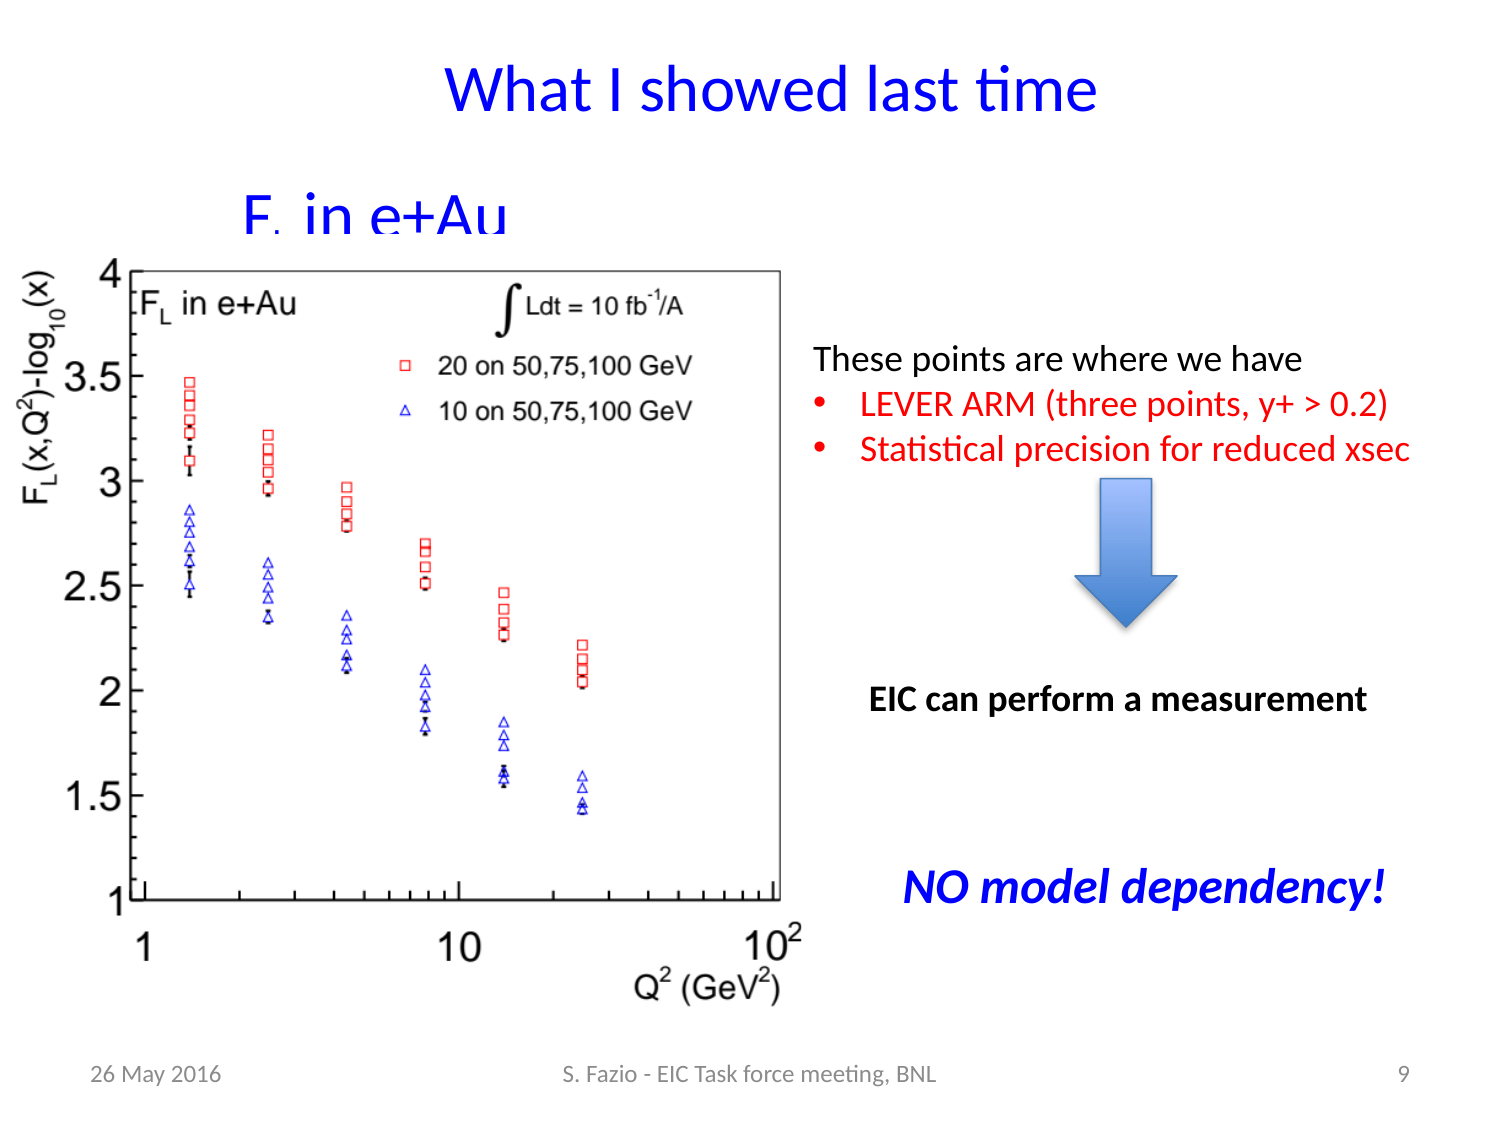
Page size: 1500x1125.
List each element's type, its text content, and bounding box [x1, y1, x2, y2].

footer S. Fazio - EIC Task force meeting, BNL [512, 1042, 988, 1103]
slide_number 9 [1074, 1042, 1425, 1103]
text_box [1074, 477, 1178, 628]
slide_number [75, 1042, 425, 1103]
text_box These points are where we have LEVER ARM (three points, y+ > 0.2) Statistical precision for reduced xsec [806, 327, 1426, 477]
picture [3, 234, 802, 1013]
text_box What I showed last time [429, 37, 1115, 132]
text_box NO model dependency! [888, 845, 1402, 921]
text_box FL in e+Au [227, 164, 525, 233]
text_box EIC can perform a measurement [854, 666, 1384, 727]
